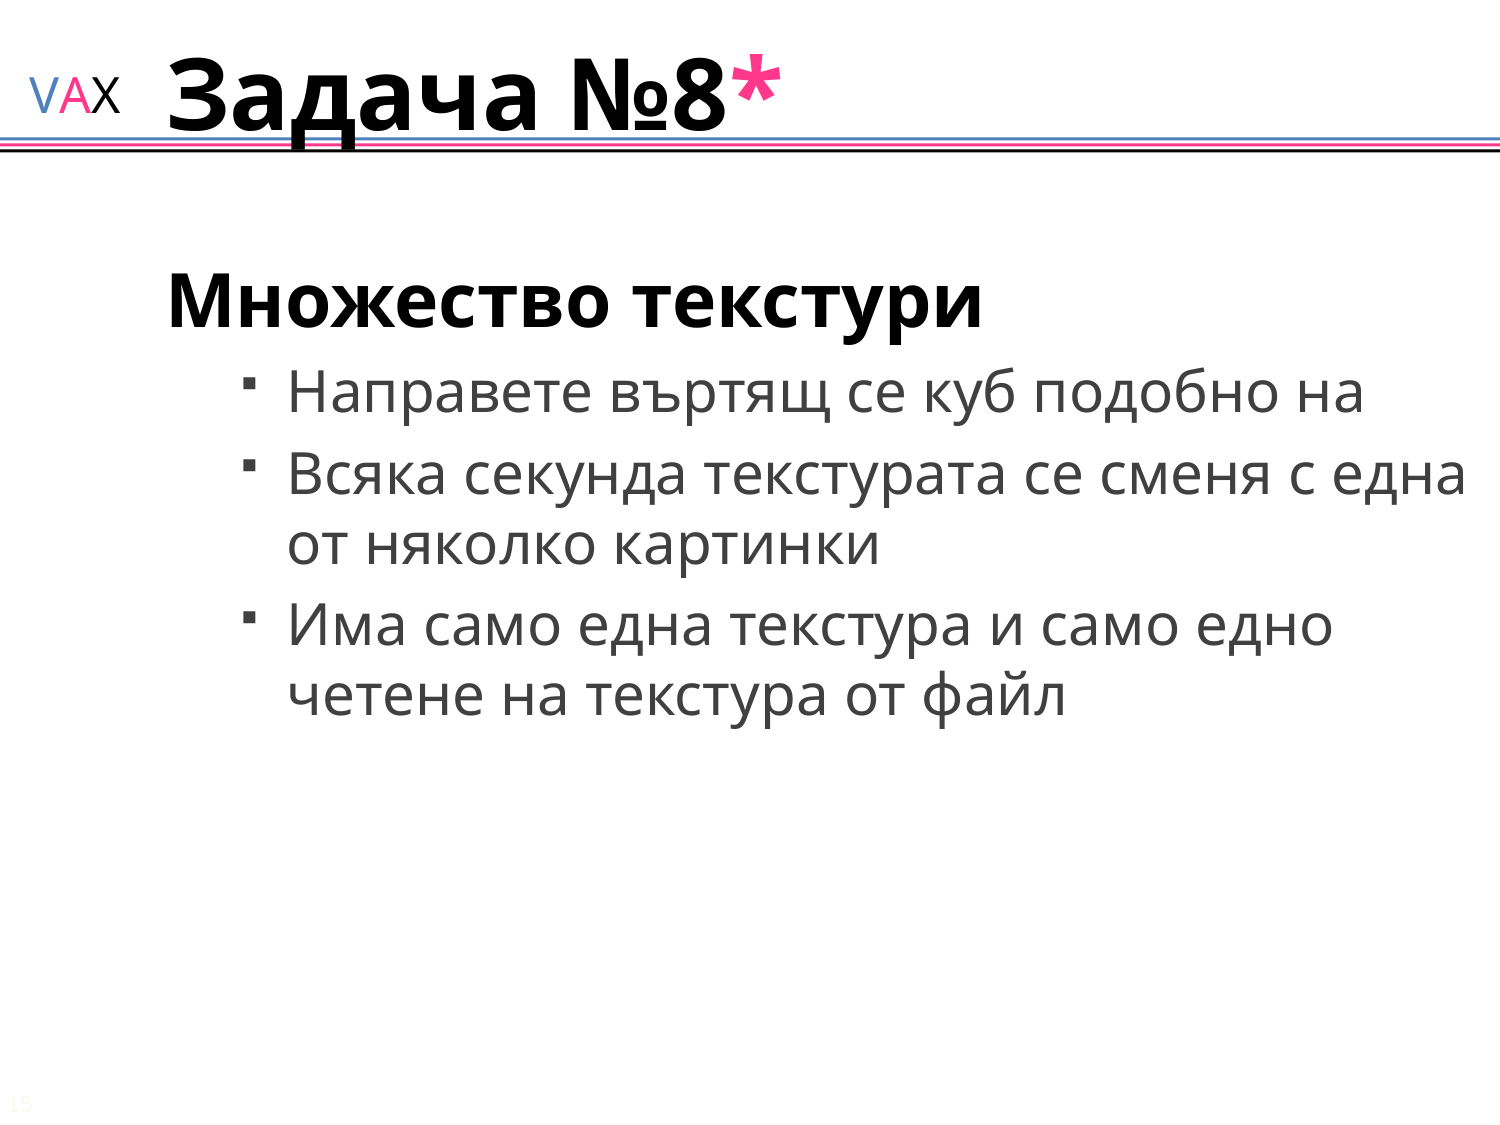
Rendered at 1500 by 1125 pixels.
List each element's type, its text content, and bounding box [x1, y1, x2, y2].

title Задача №8* [0, 37, 1500, 144]
